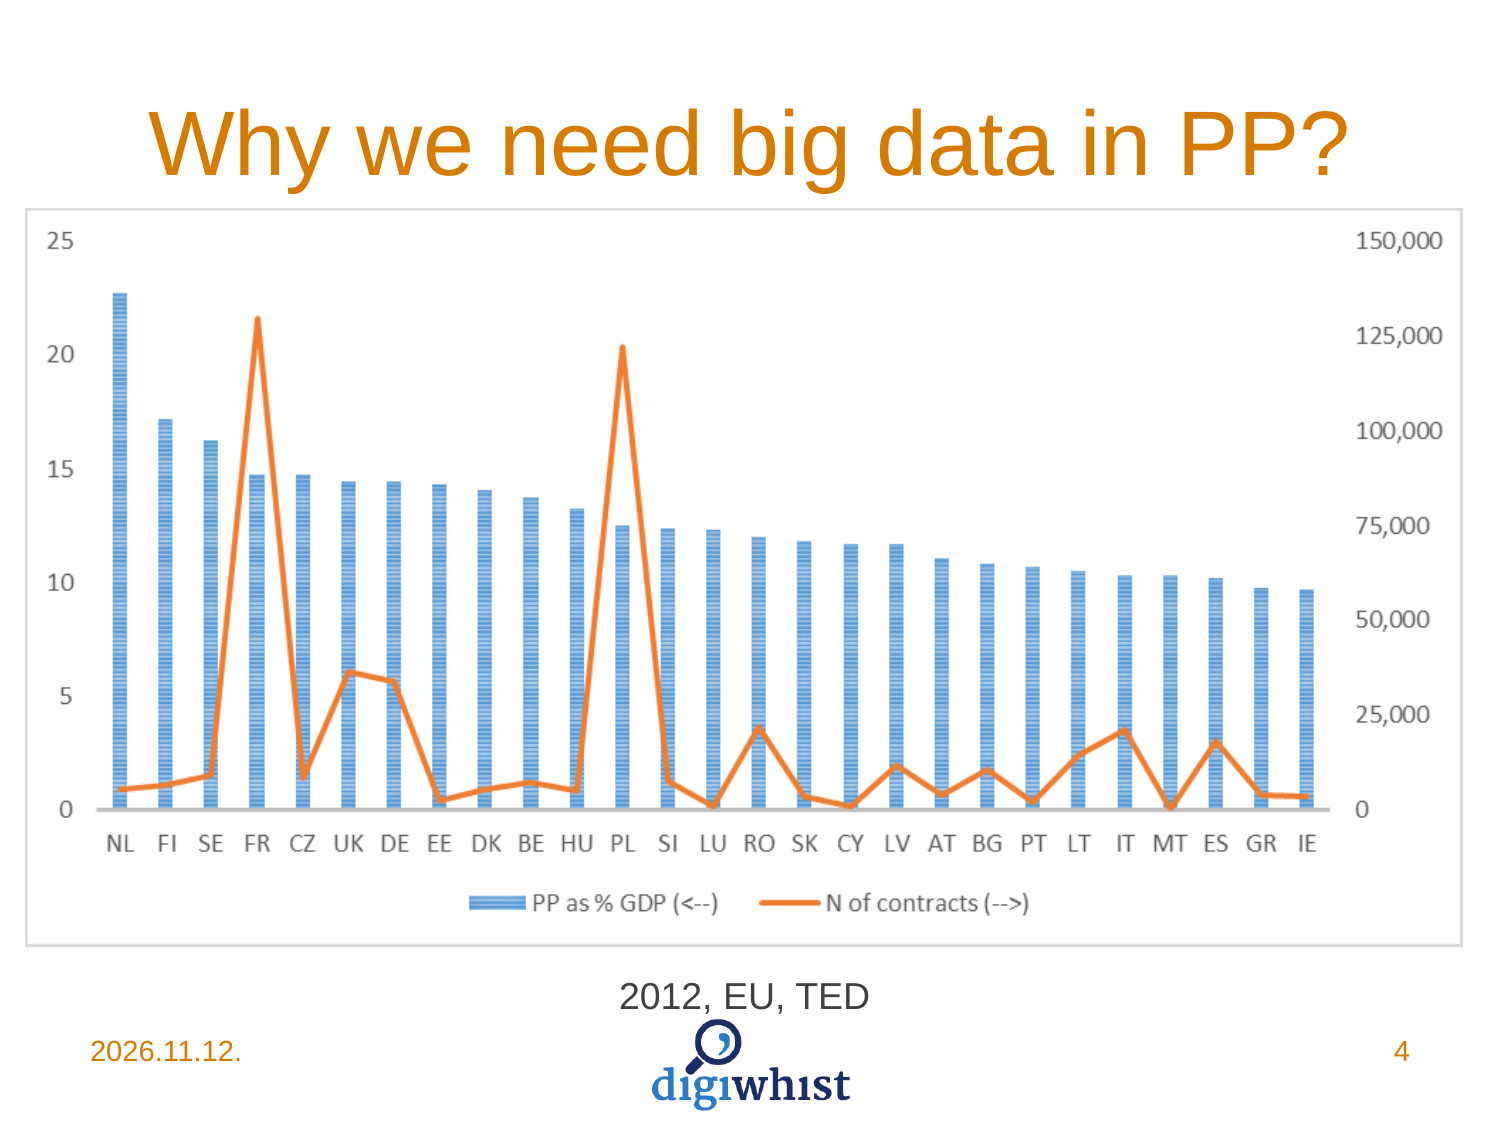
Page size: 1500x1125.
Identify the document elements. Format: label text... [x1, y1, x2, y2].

slide_number 4 [1074, 1024, 1426, 1103]
title Why we need big data in PP? [75, 45, 1425, 206]
picture [25, 207, 1463, 948]
list 2012, EU, TED [75, 964, 1425, 1025]
picture [642, 1025, 858, 1115]
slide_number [74, 1024, 426, 1103]
